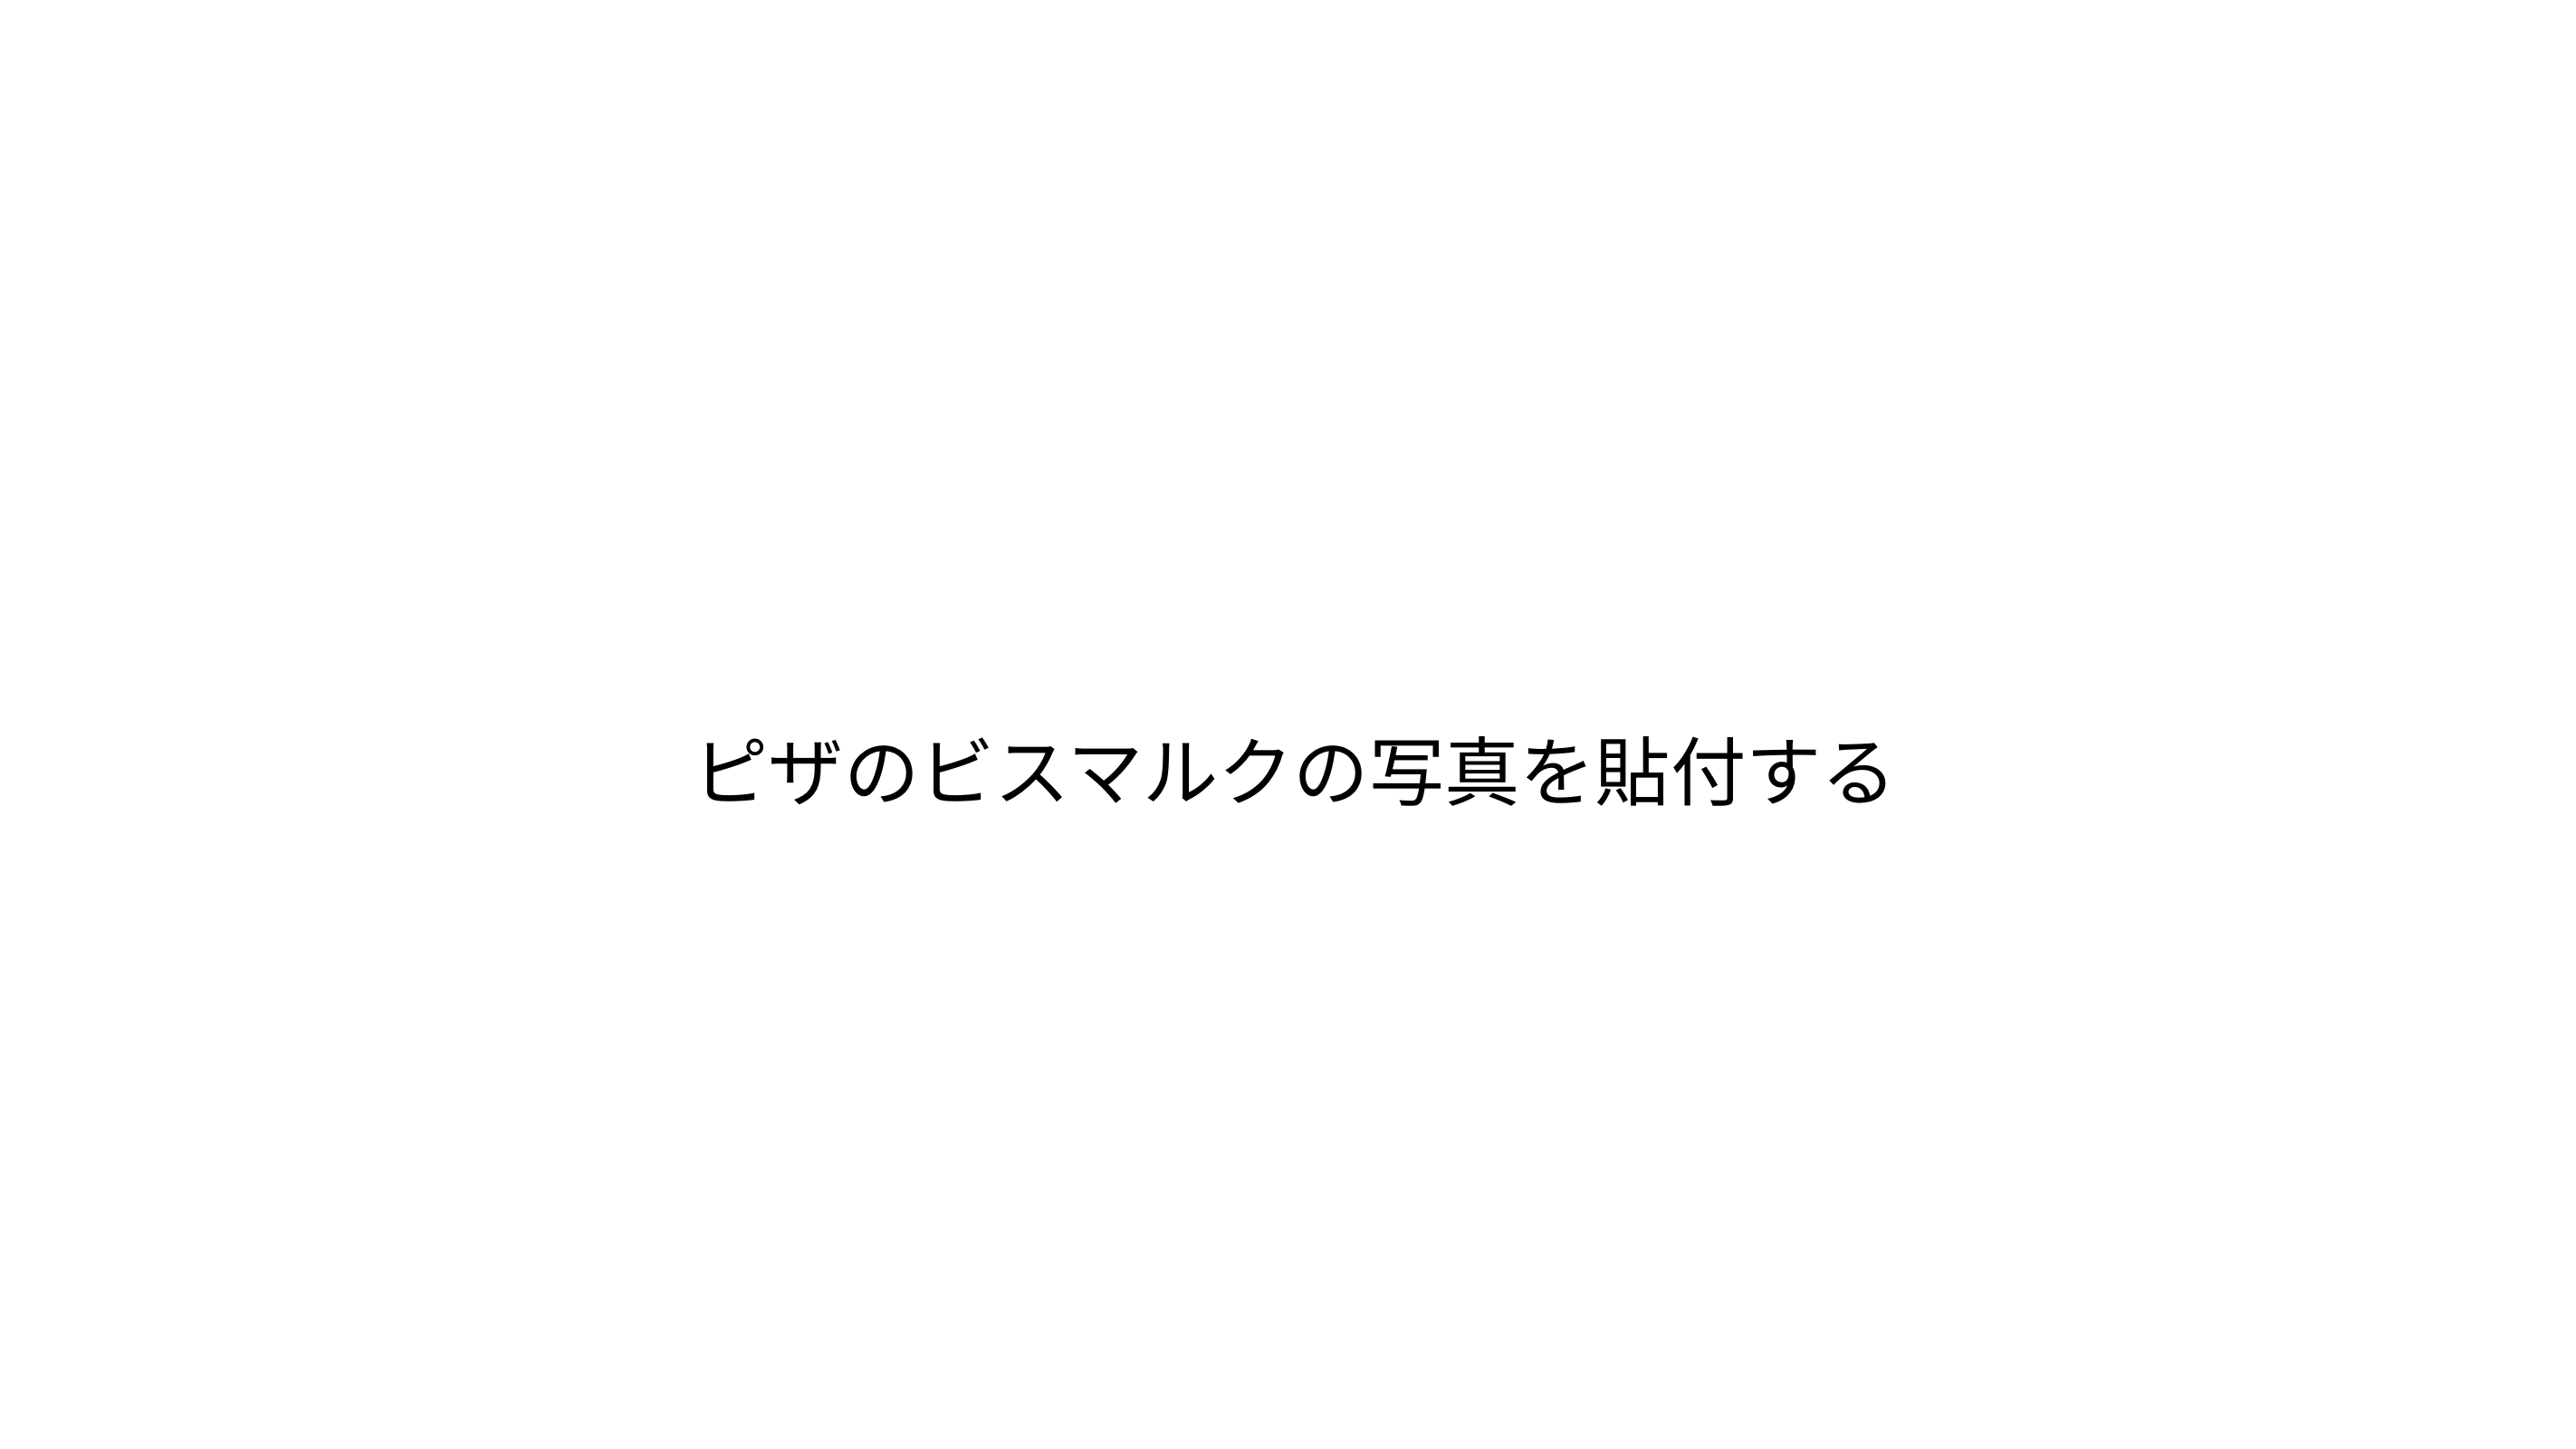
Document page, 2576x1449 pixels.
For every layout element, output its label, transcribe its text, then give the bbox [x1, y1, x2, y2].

text_box ピザのビスマルクの写真を貼付する [22, 102, 2568, 1449]
